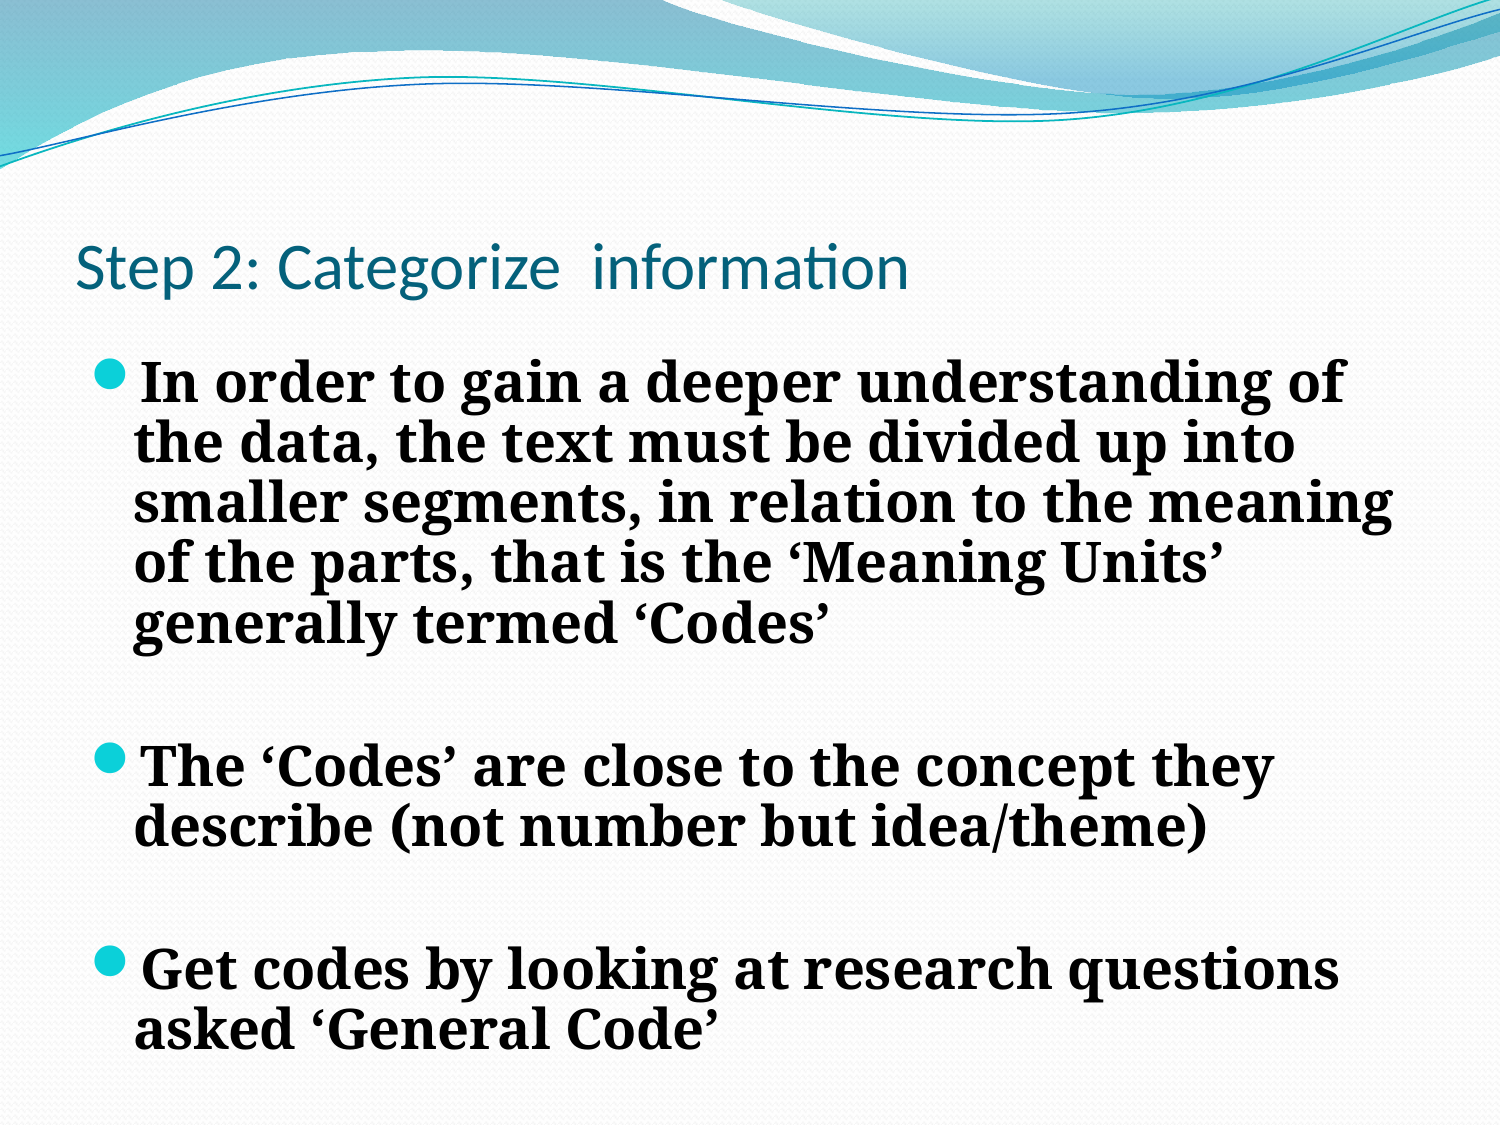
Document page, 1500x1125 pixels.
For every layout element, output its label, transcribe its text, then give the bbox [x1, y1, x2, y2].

title Step 2: Categorize information [74, 115, 1426, 124]
list In order to gain a deeper understanding of the data, the text must be divided up into smaller segments, in relation to the meaning of the parts, that is the ‘Meaning Units’ generally termed ‘Codes’ The ‘Codes’ are close to the concept they describe (not number but idea/theme) Get codes by looking at research questions asked ‘General Code’ [74, 124, 1426, 1076]
